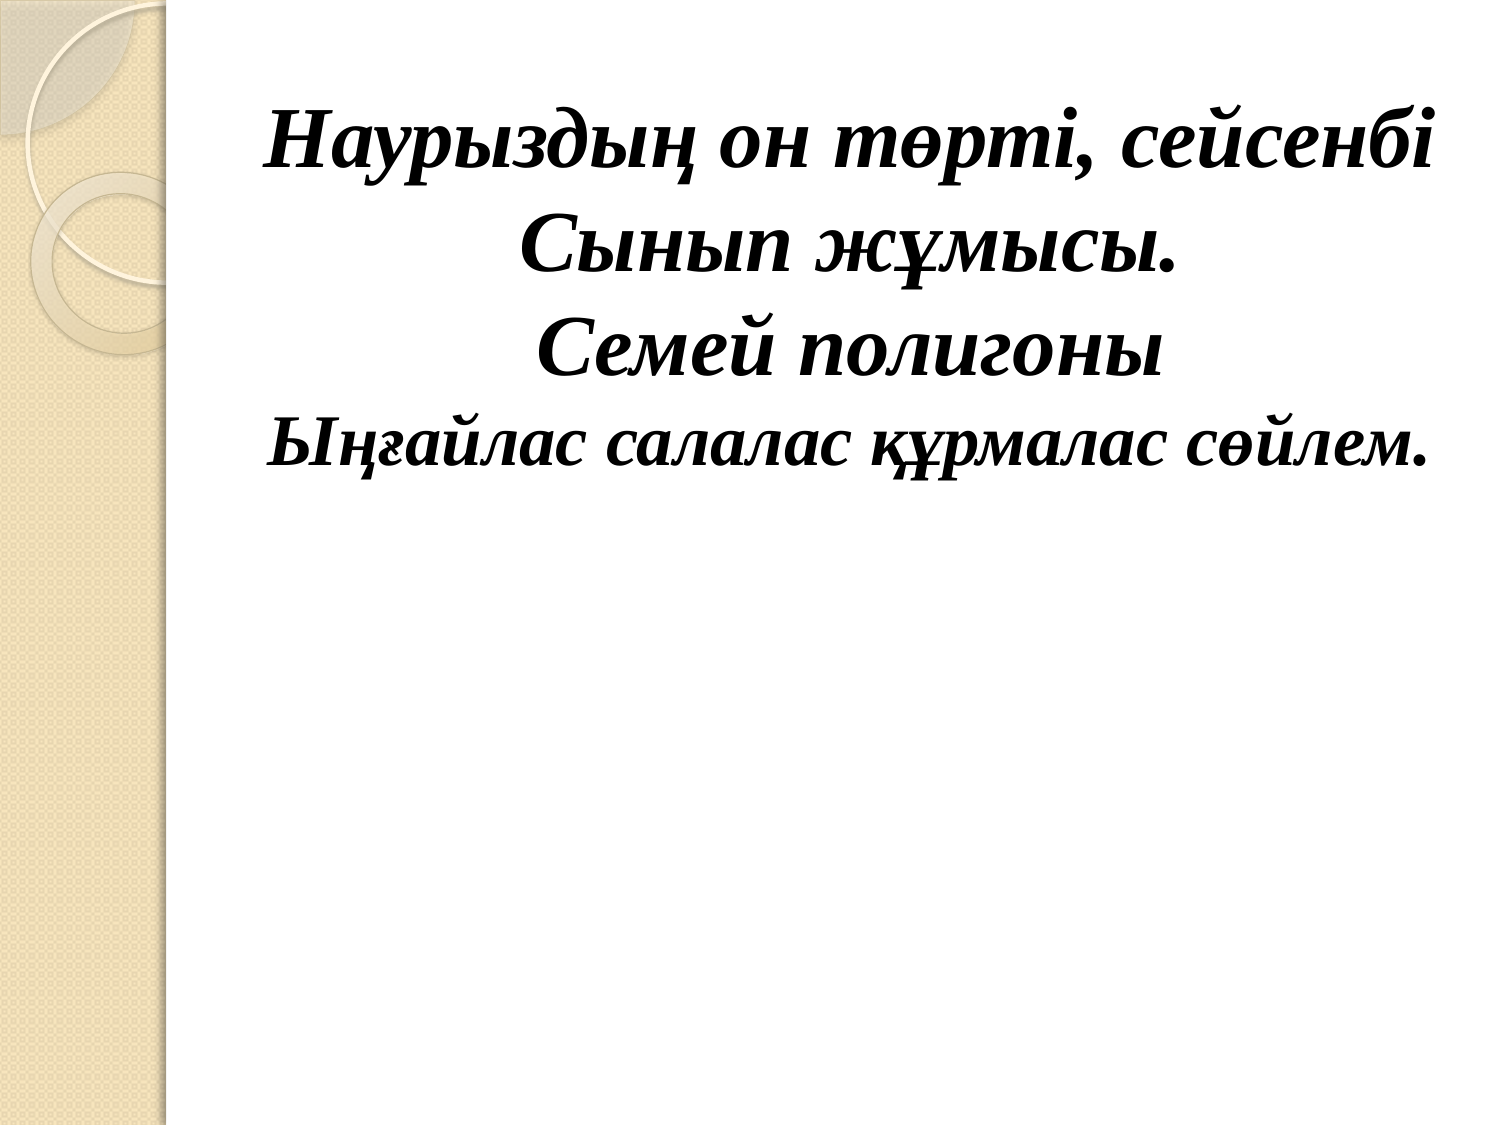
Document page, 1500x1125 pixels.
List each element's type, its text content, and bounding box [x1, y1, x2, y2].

title Наурыздың он төрті, сейсенбі Сынып жұмысы. Семей полигоны Ыңғайлас салалас құрмалас сөйлем. [235, 45, 1466, 516]
